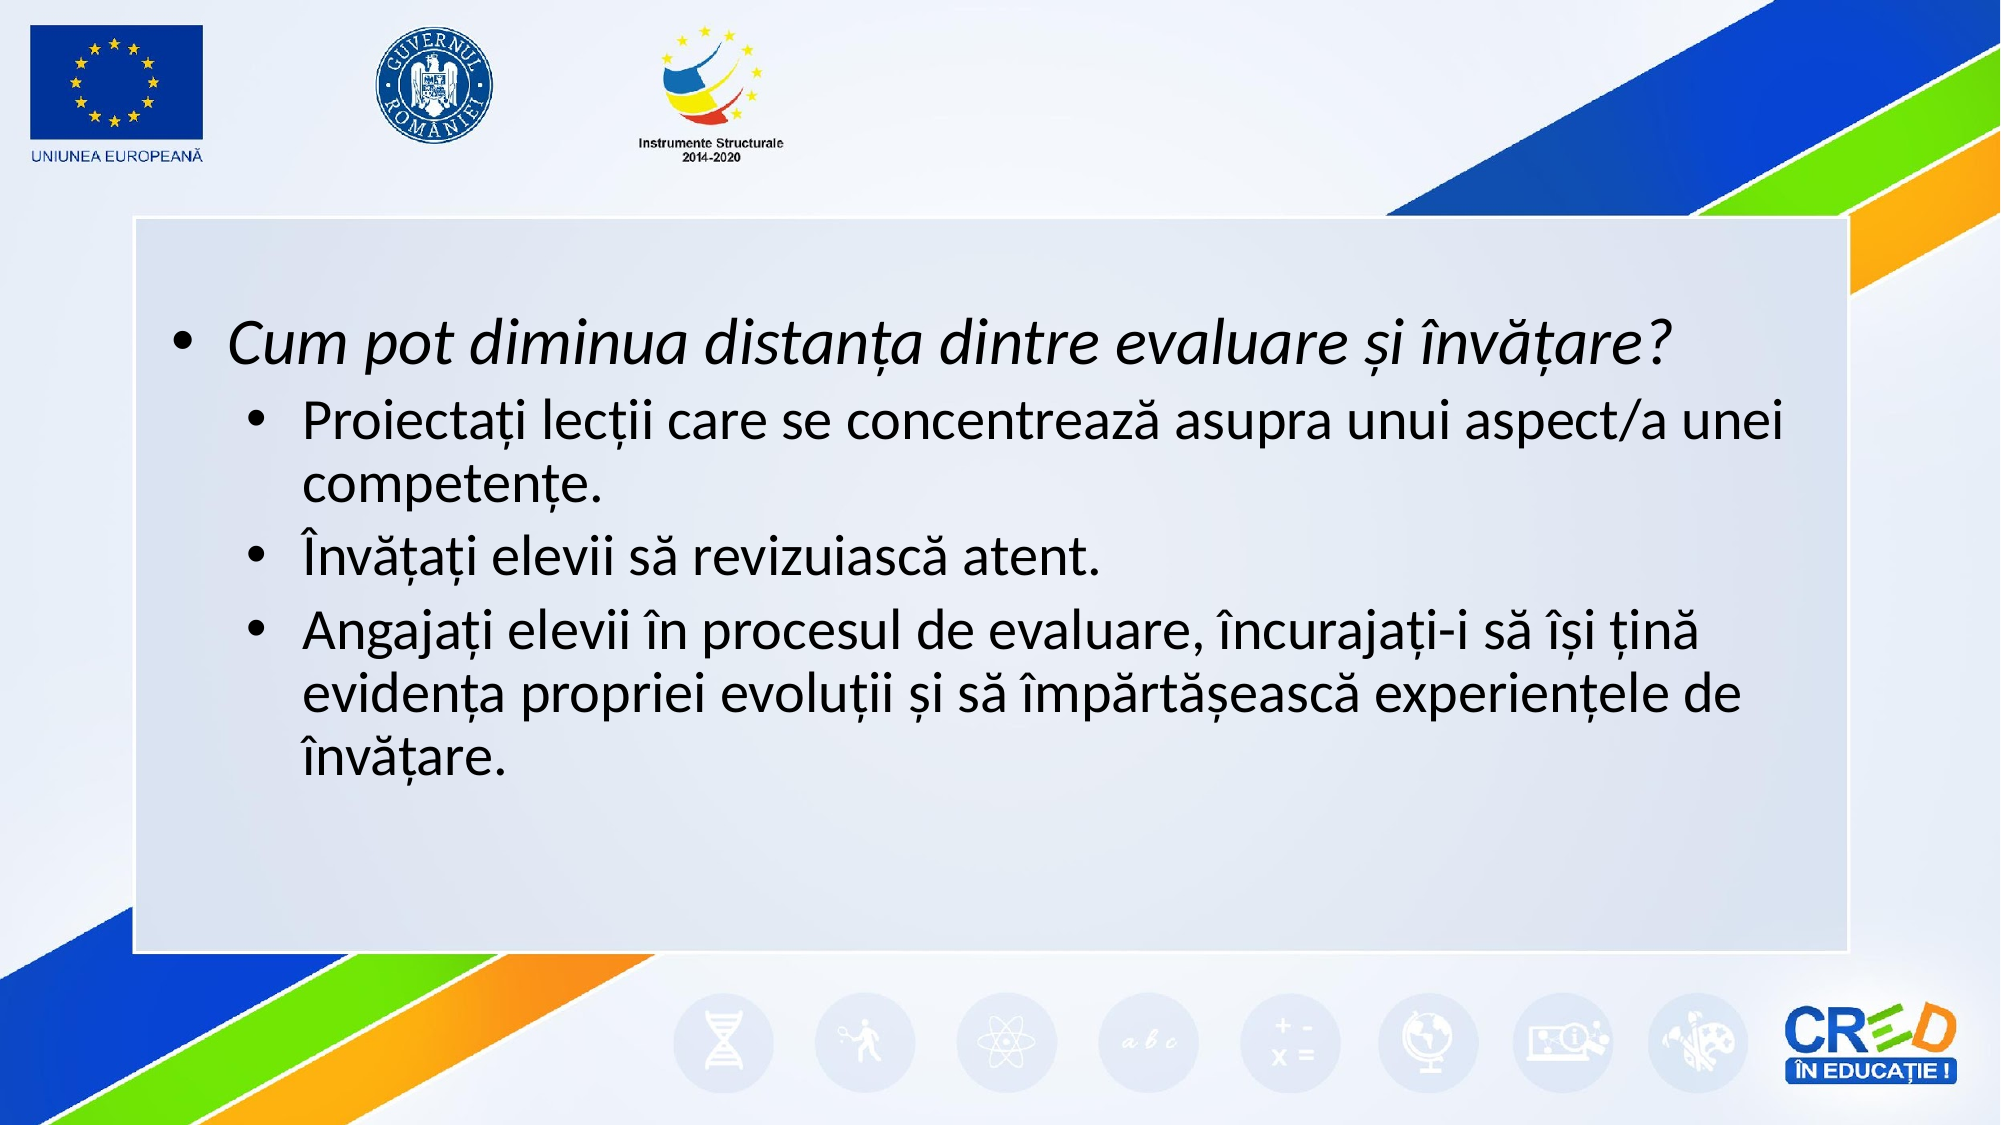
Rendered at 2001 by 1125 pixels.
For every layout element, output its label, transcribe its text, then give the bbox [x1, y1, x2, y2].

picture [0, 0, 2001, 1125]
list Cum pot diminua distanța dintre evaluare și învățare? Proiectați lecții care se concentrează asupra unui aspect/a unei competențe. Învățați elevii să revizuiască atent. Angajați elevii în procesul de evaluare, încurajați-i să își țină evidența propriei evoluții și să împărtășească experiențele de învățare. [137, 299, 1863, 1014]
